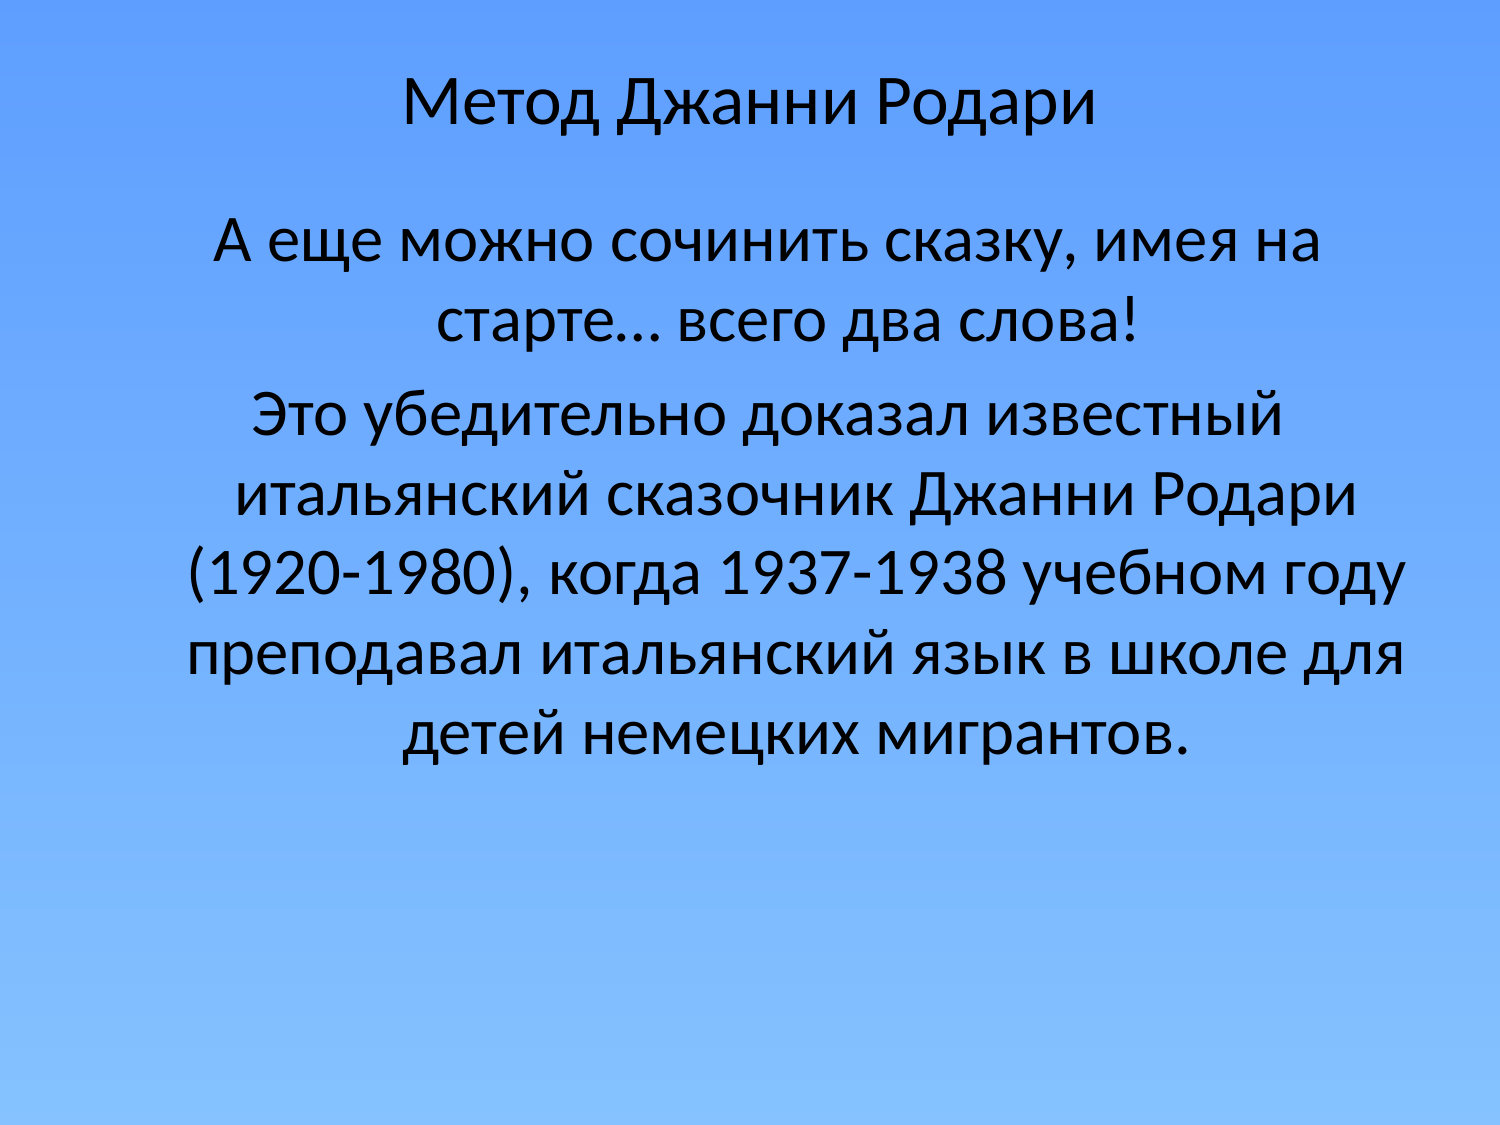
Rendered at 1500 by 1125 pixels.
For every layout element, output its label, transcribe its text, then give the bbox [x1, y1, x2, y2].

list А еще можно сочинить сказку, имея на старте… всего два слова! Это убедительно доказал известный итальянский сказочник Джанни Родари (1920-1980), когда 1937-1938 учебном году преподавал итальянский язык в школе для детей немецких мигрантов. [93, 187, 1444, 930]
title Метод Джанни Родари [75, 45, 1425, 233]
